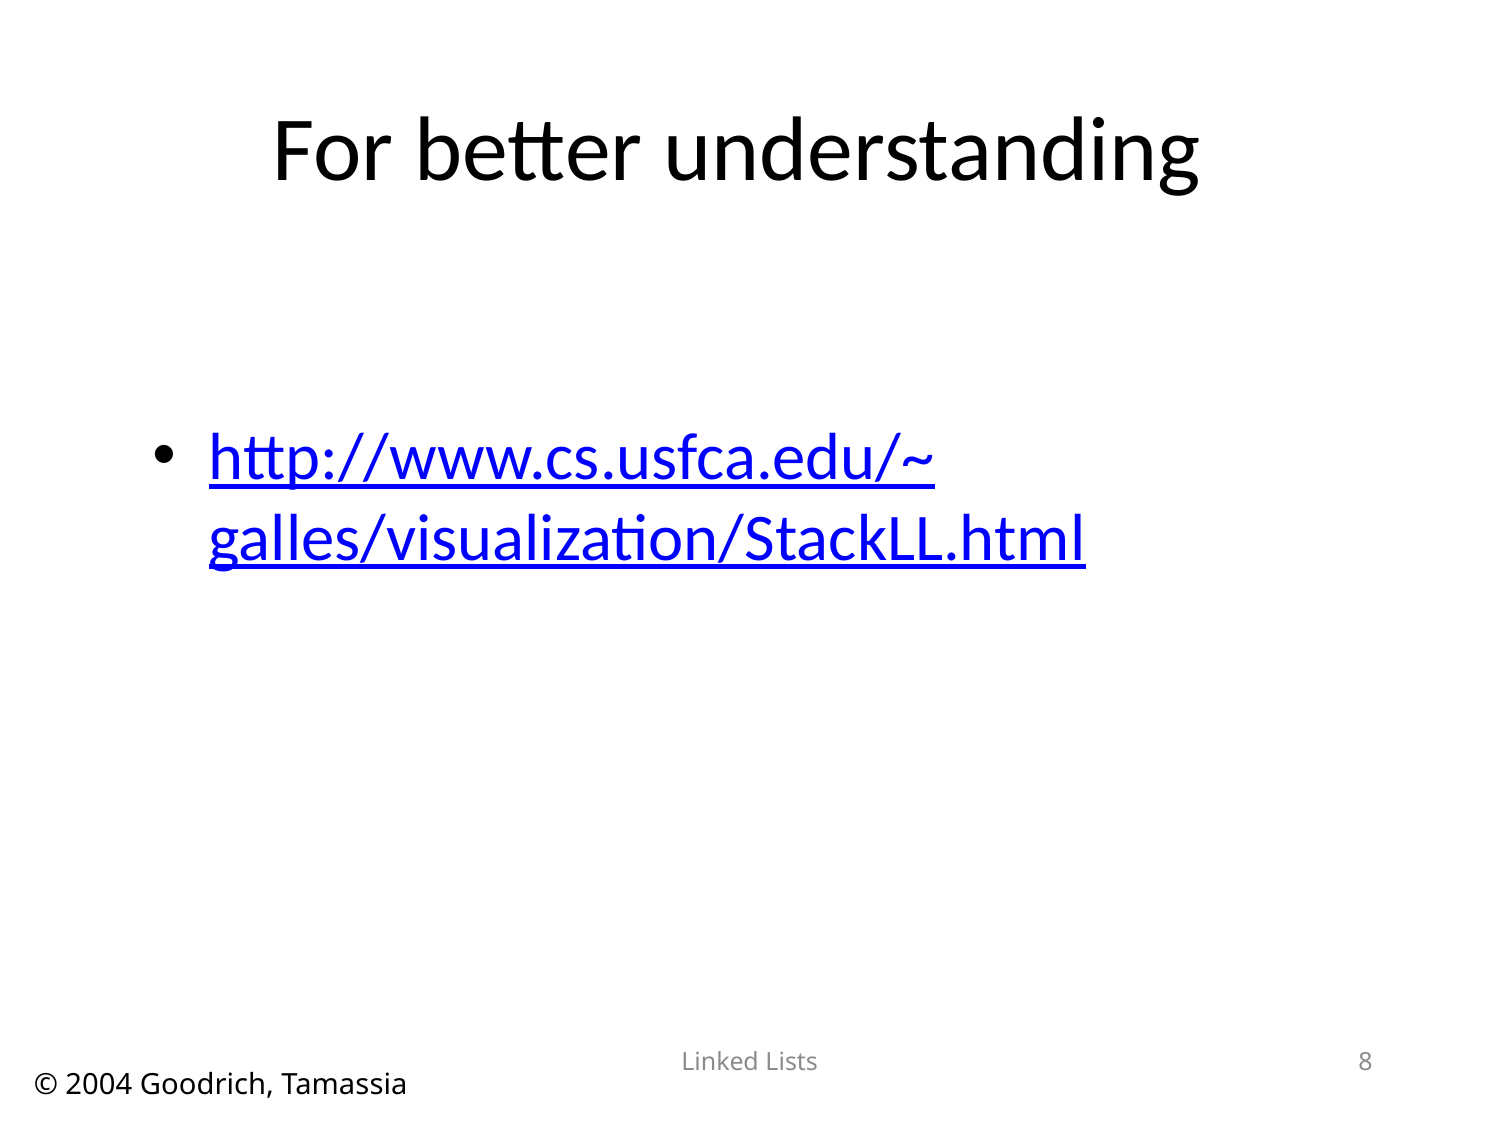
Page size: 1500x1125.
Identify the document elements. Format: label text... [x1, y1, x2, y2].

footer Linked Lists [512, 1025, 988, 1100]
slide_number 8 [1074, 1025, 1388, 1100]
title For better understanding [99, 50, 1375, 238]
list http://www.cs.usfca.edu/~galles/visualization/StackLL.html [137, 312, 1350, 988]
